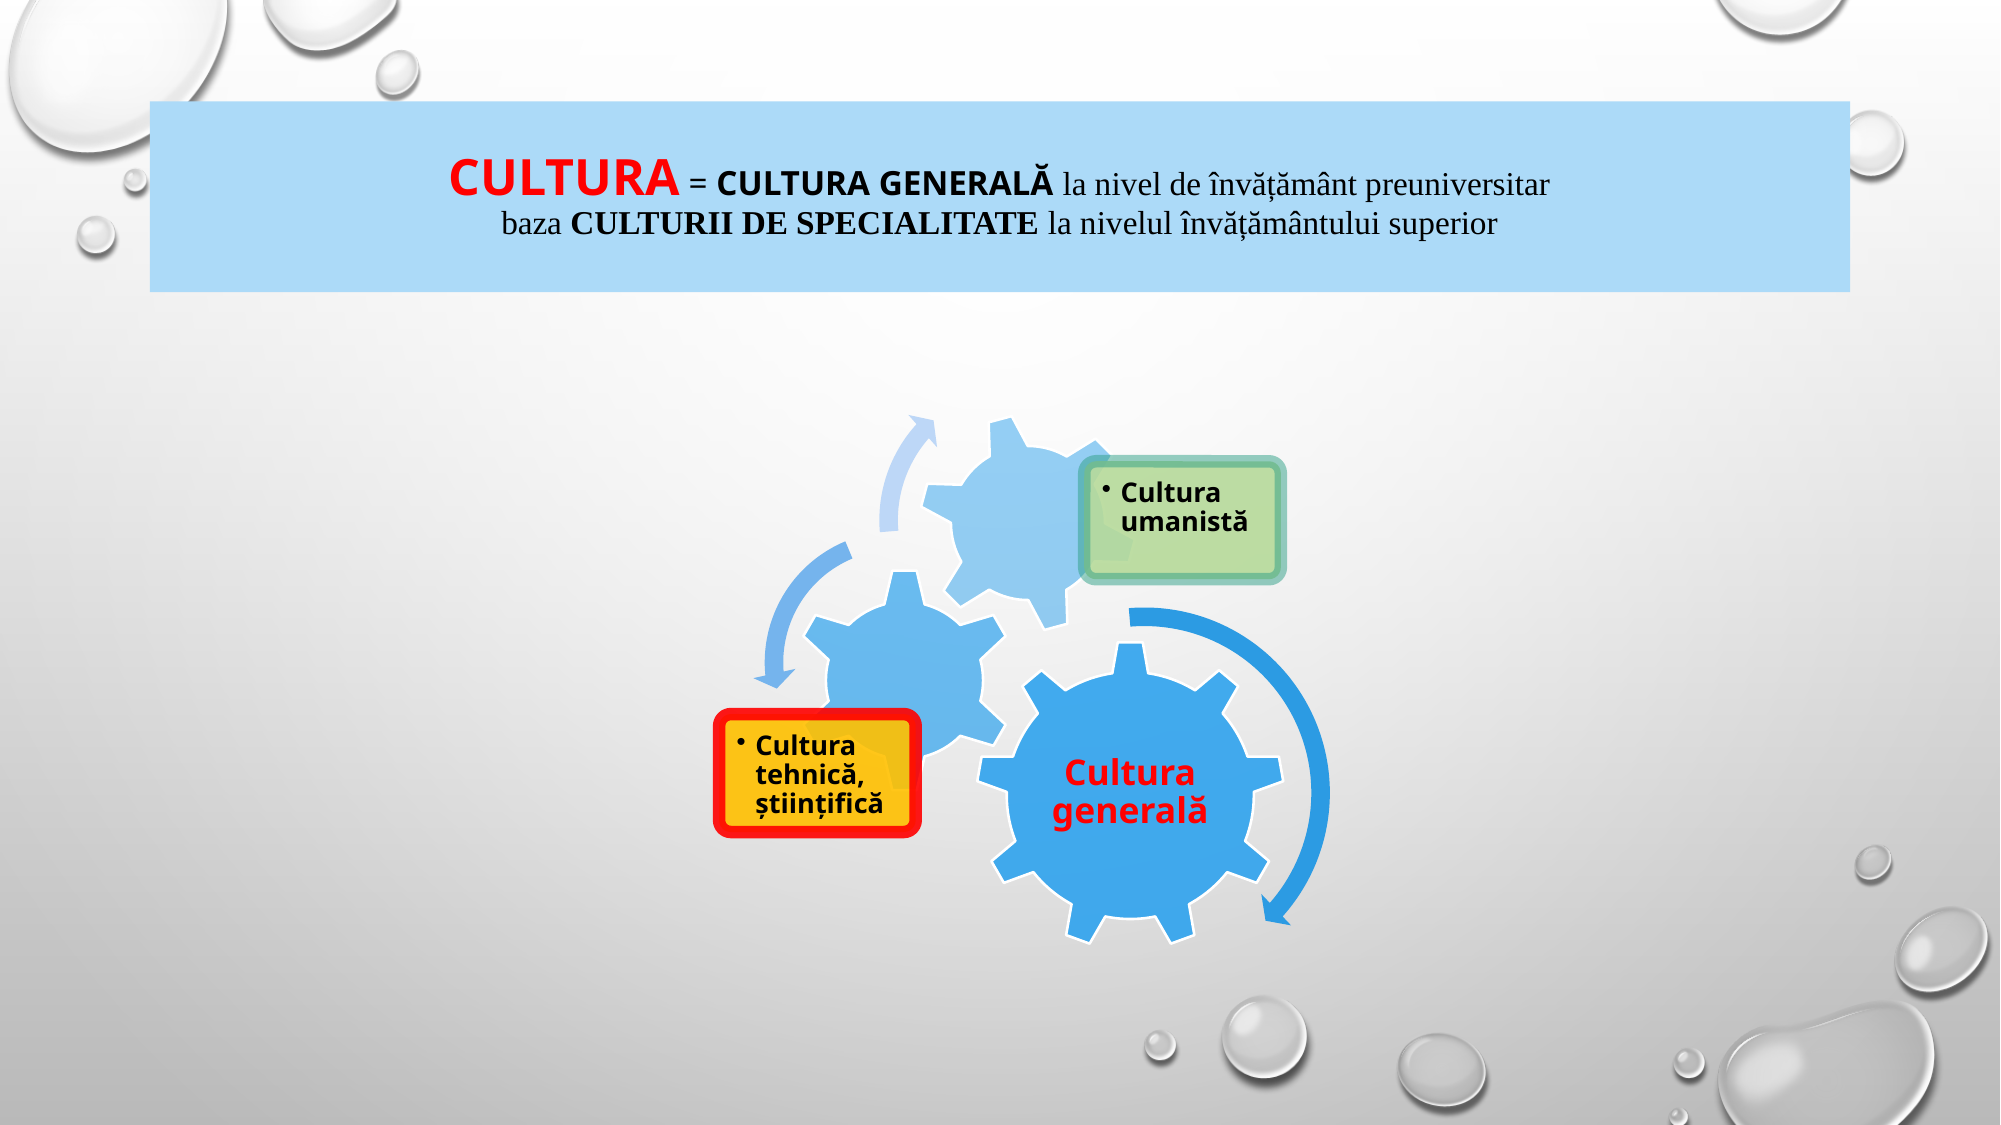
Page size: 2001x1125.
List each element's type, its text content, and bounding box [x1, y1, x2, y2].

picture [0, 0, 2000, 1125]
title Cultura = cultura generală la nivel de învățământ preuniversitar baza CULTURII DE SPECIALITATE la nivelul învățământului superior [149, 101, 1851, 293]
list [149, 387, 1851, 951]
